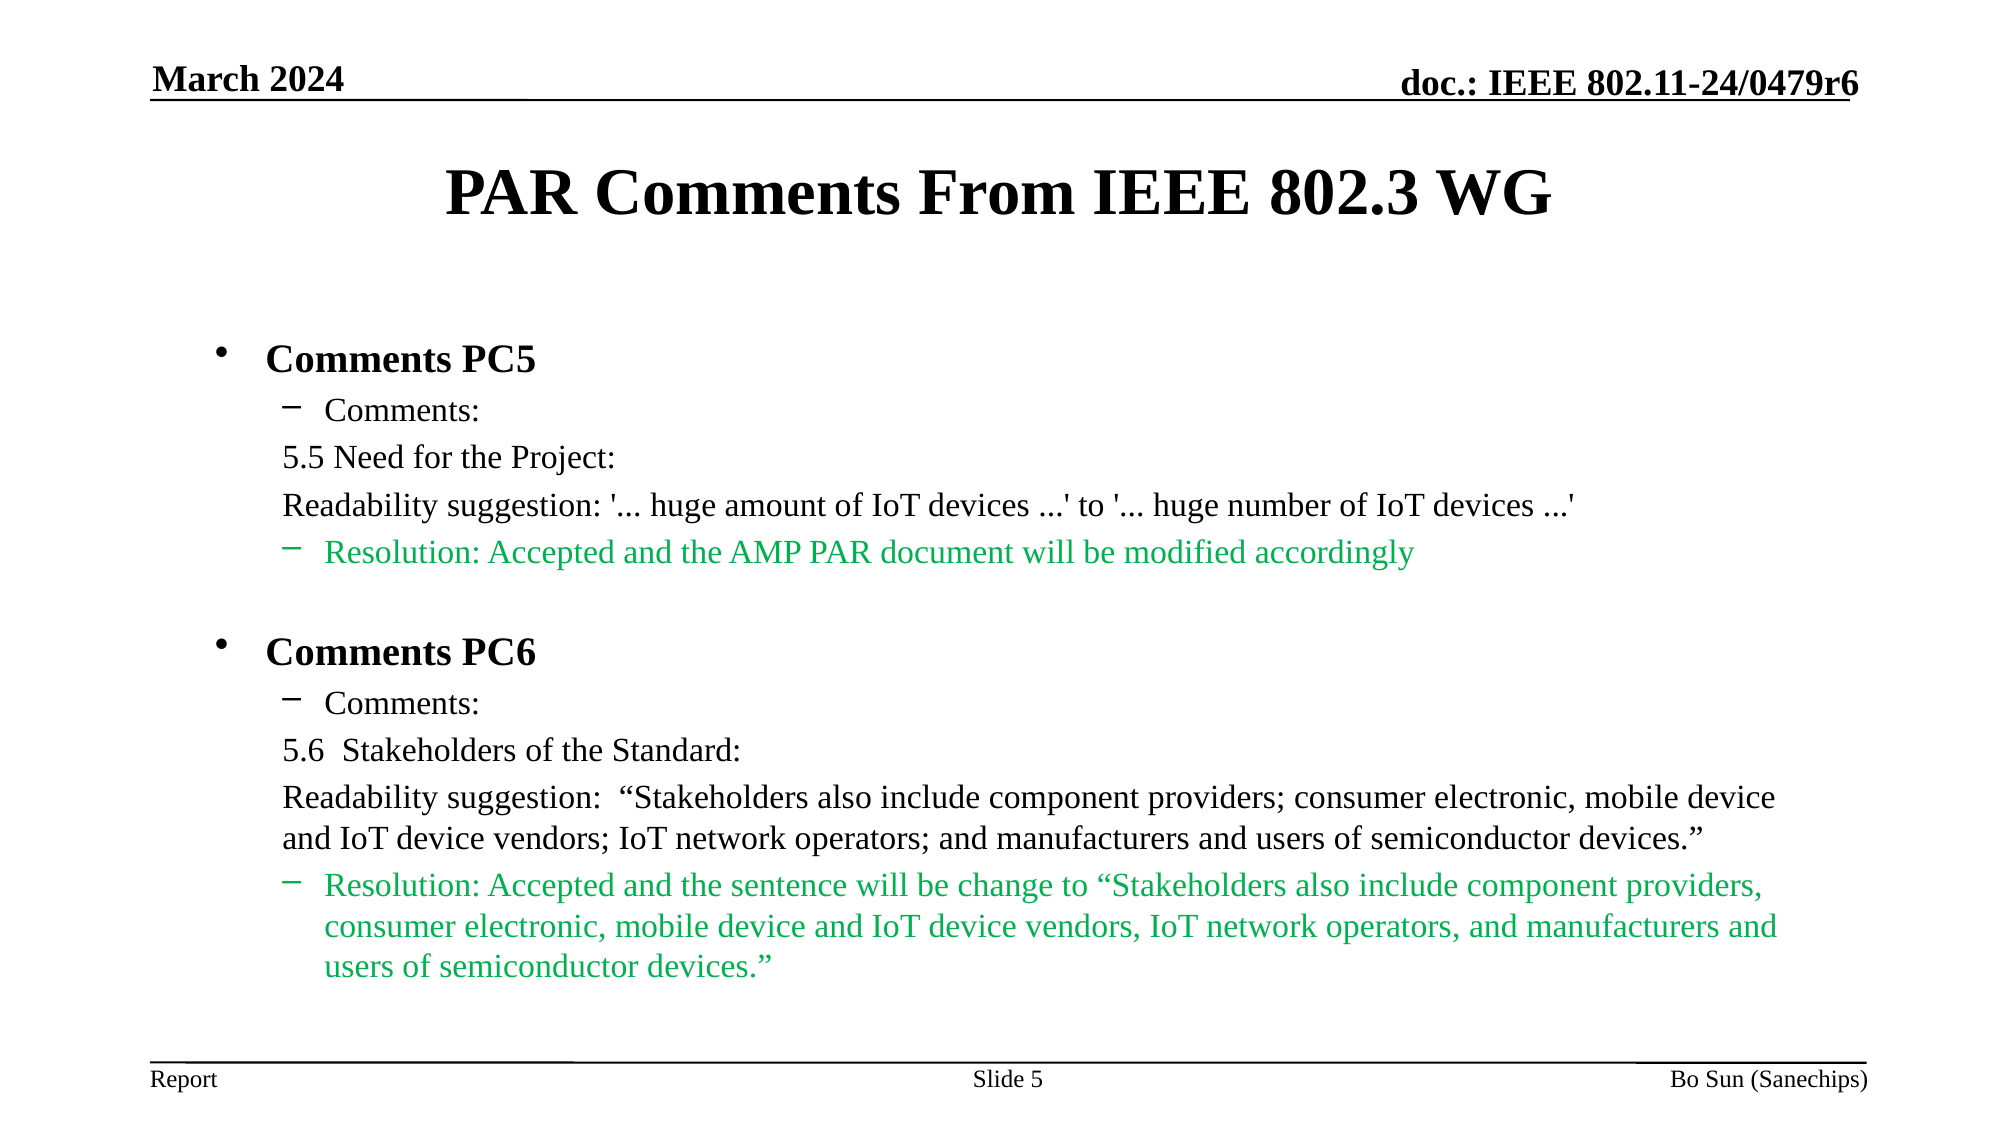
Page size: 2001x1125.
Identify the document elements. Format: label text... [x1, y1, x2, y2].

text_box PAR Comments From IEEE 802.3 WG [200, 100, 1800, 276]
text_box Comments PC5 Comments: 5.5 Need for the Project: Readability suggestion: '... huge amount of IoT devices ...' to '... huge number of IoT devices ...' Resolution: Accepted and the AMP PAR document will be modified accordingly Comments PC6 Comments: 5.6 Stakeholders of the Standard: Readability suggestion: “Stakeholders also include component providers; consumer electronic, mobile device and IoT device vendors; IoT network operators; and manufacturers and users of semiconductor devices.” Resolution: Accepted and the sentence will be change to “Stakeholders also include component providers, consumer electronic, mobile device and IoT device vendors, IoT network operators, and manufacturers and users of semiconductor devices.” [200, 324, 1800, 1039]
footer Bo Sun (Sanechips) [1171, 1061, 1869, 1093]
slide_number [152, 54, 563, 100]
slide_number Slide 5 [949, 1061, 1067, 1123]
